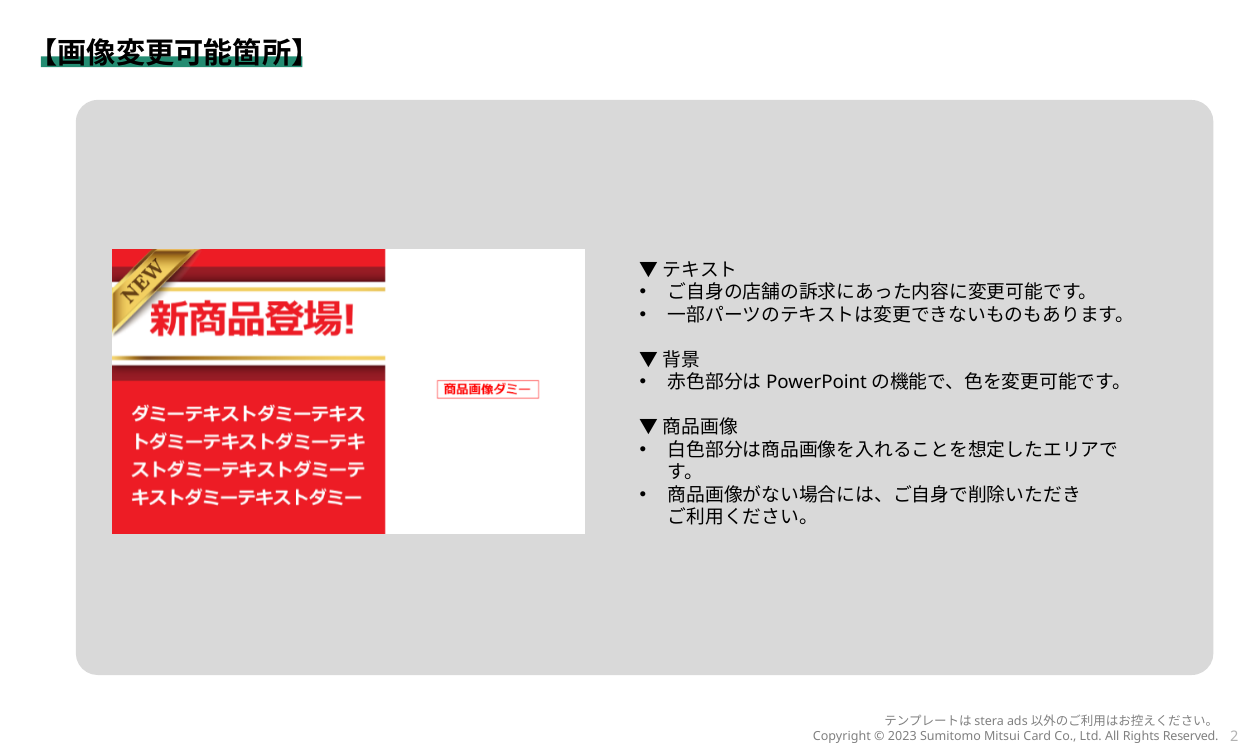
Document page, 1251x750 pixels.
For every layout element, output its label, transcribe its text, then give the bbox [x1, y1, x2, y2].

slide_number 1 [951, 726, 1239, 744]
picture [112, 249, 586, 534]
text_box ▼テキスト ご自身の店舗の訴求にあった内容に変更可能です。 一部パーツのテキストは変更できないものもあります。 ▼背景 赤色部分はPowerPointの機能で、色を変更可能です。 ▼商品画像 白色部分は商品画像を入れることを想定したエリアです。 商品画像がない場合には、ご自身で削除いただき ご利用ください。 [624, 249, 1163, 535]
text_box 【画像変更可能箇所】 [13, 26, 413, 77]
text_box [73, 97, 1216, 678]
